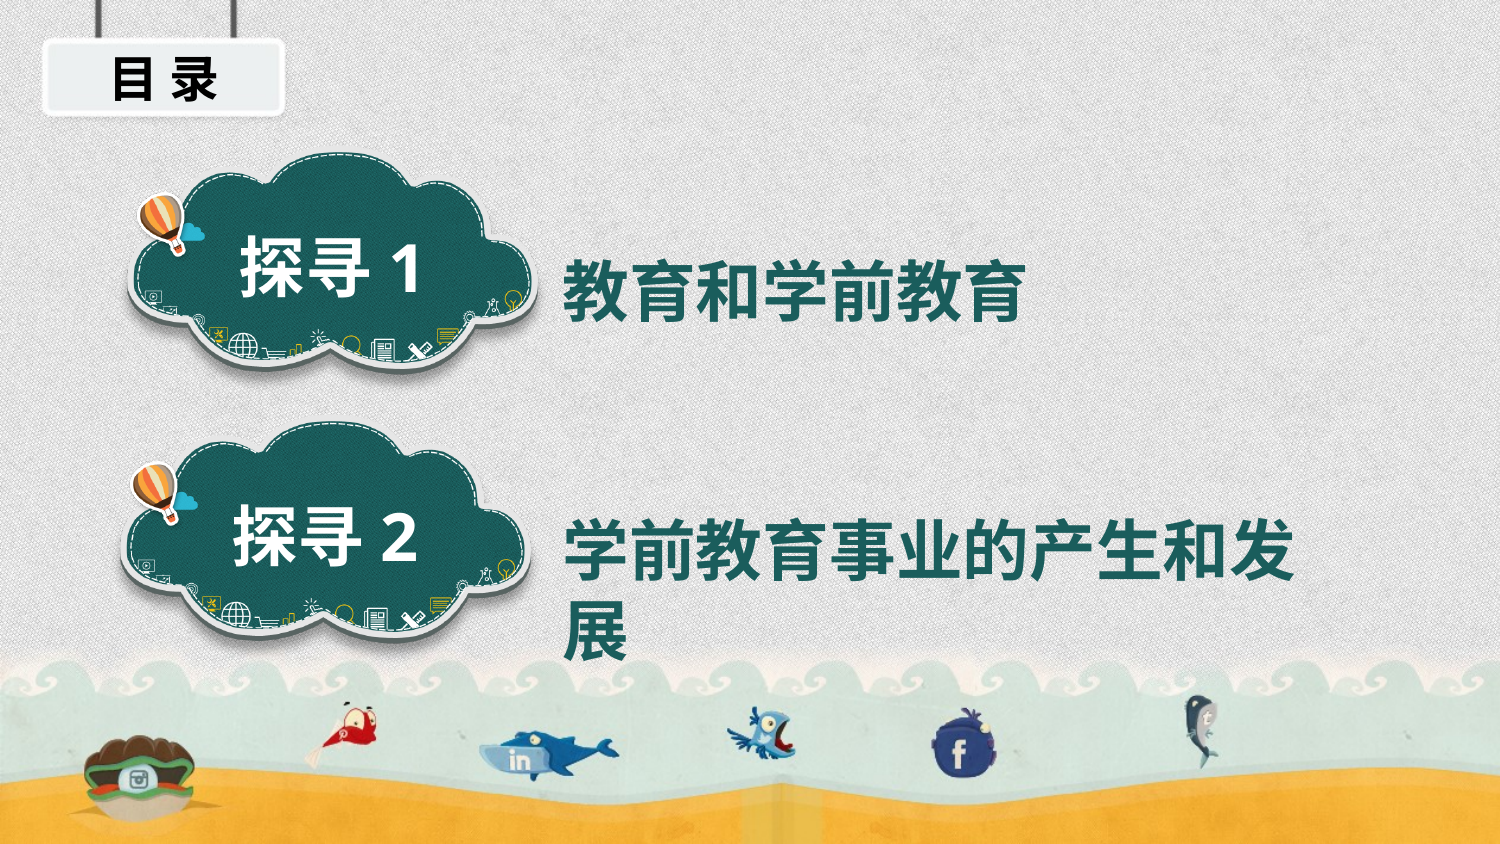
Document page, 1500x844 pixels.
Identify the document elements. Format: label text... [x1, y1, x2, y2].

text_box 教育和学前教育 [548, 242, 1081, 338]
text_box 目 录 [45, 40, 282, 115]
picture [0, 0, 1500, 844]
text_box 学前教育事业的产生和发展 [547, 501, 1378, 677]
